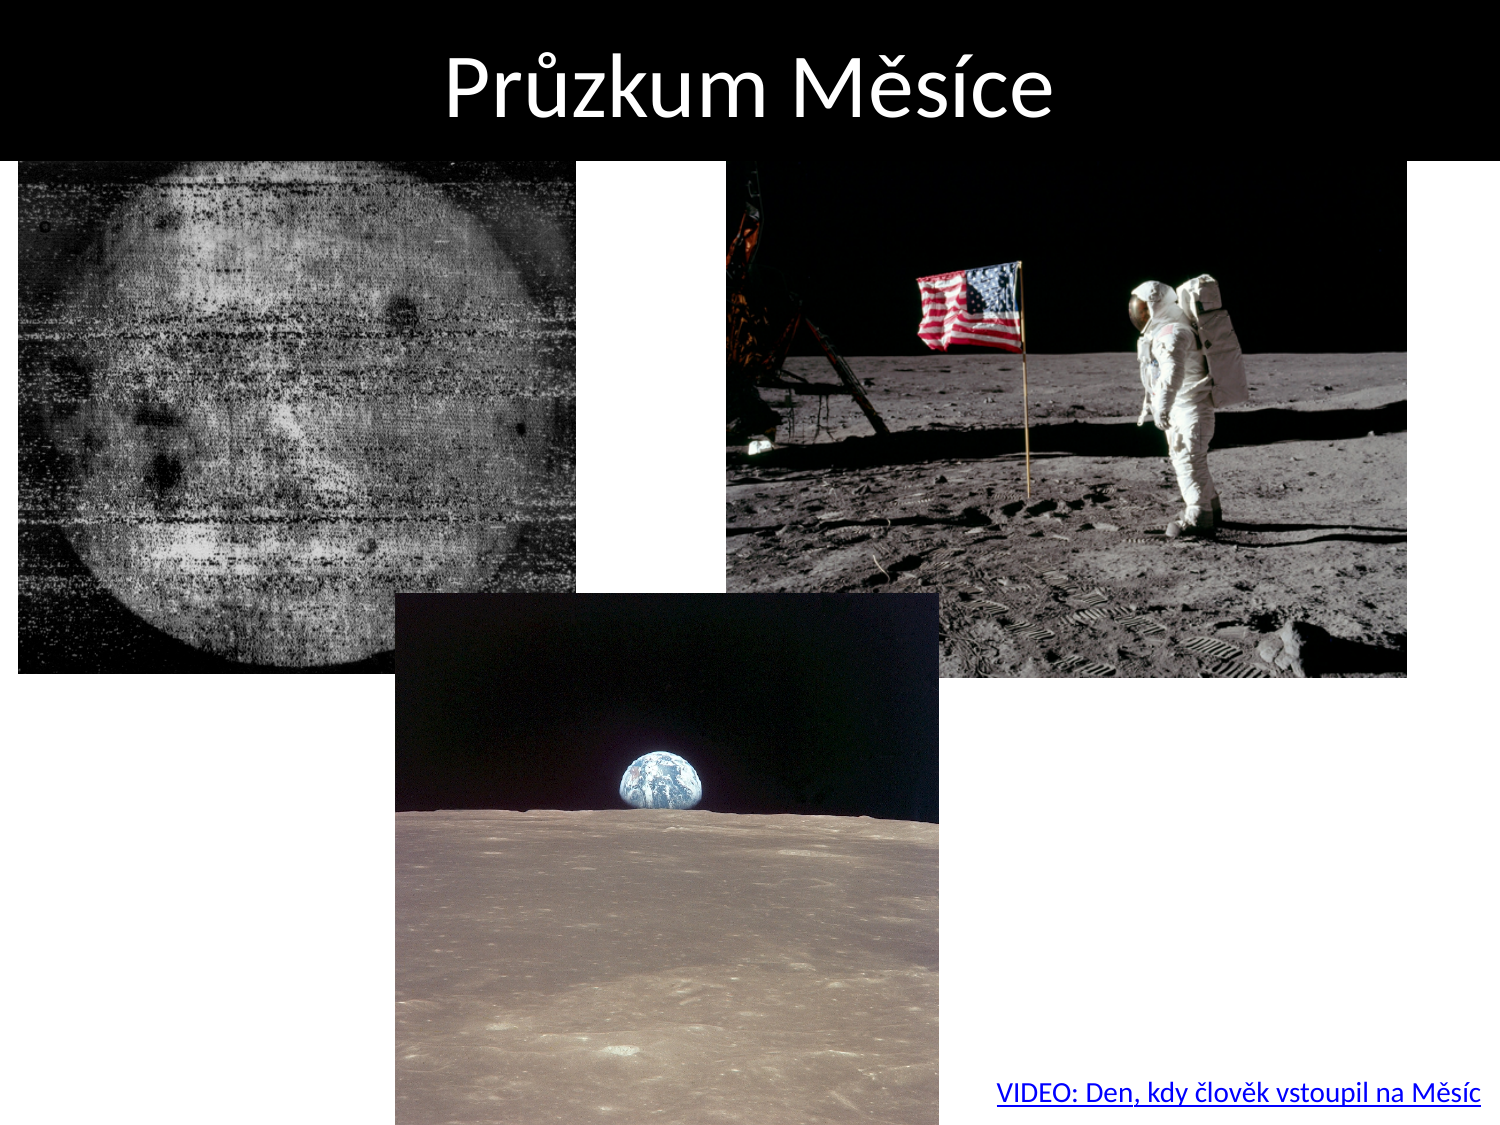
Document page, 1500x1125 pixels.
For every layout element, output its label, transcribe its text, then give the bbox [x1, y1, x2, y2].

title Průzkum Měsíce [0, 0, 1500, 161]
picture [18, 147, 1407, 1125]
text_box VIDEO: Den, kdy člověk vstoupil na Měsíc [981, 1066, 1497, 1117]
